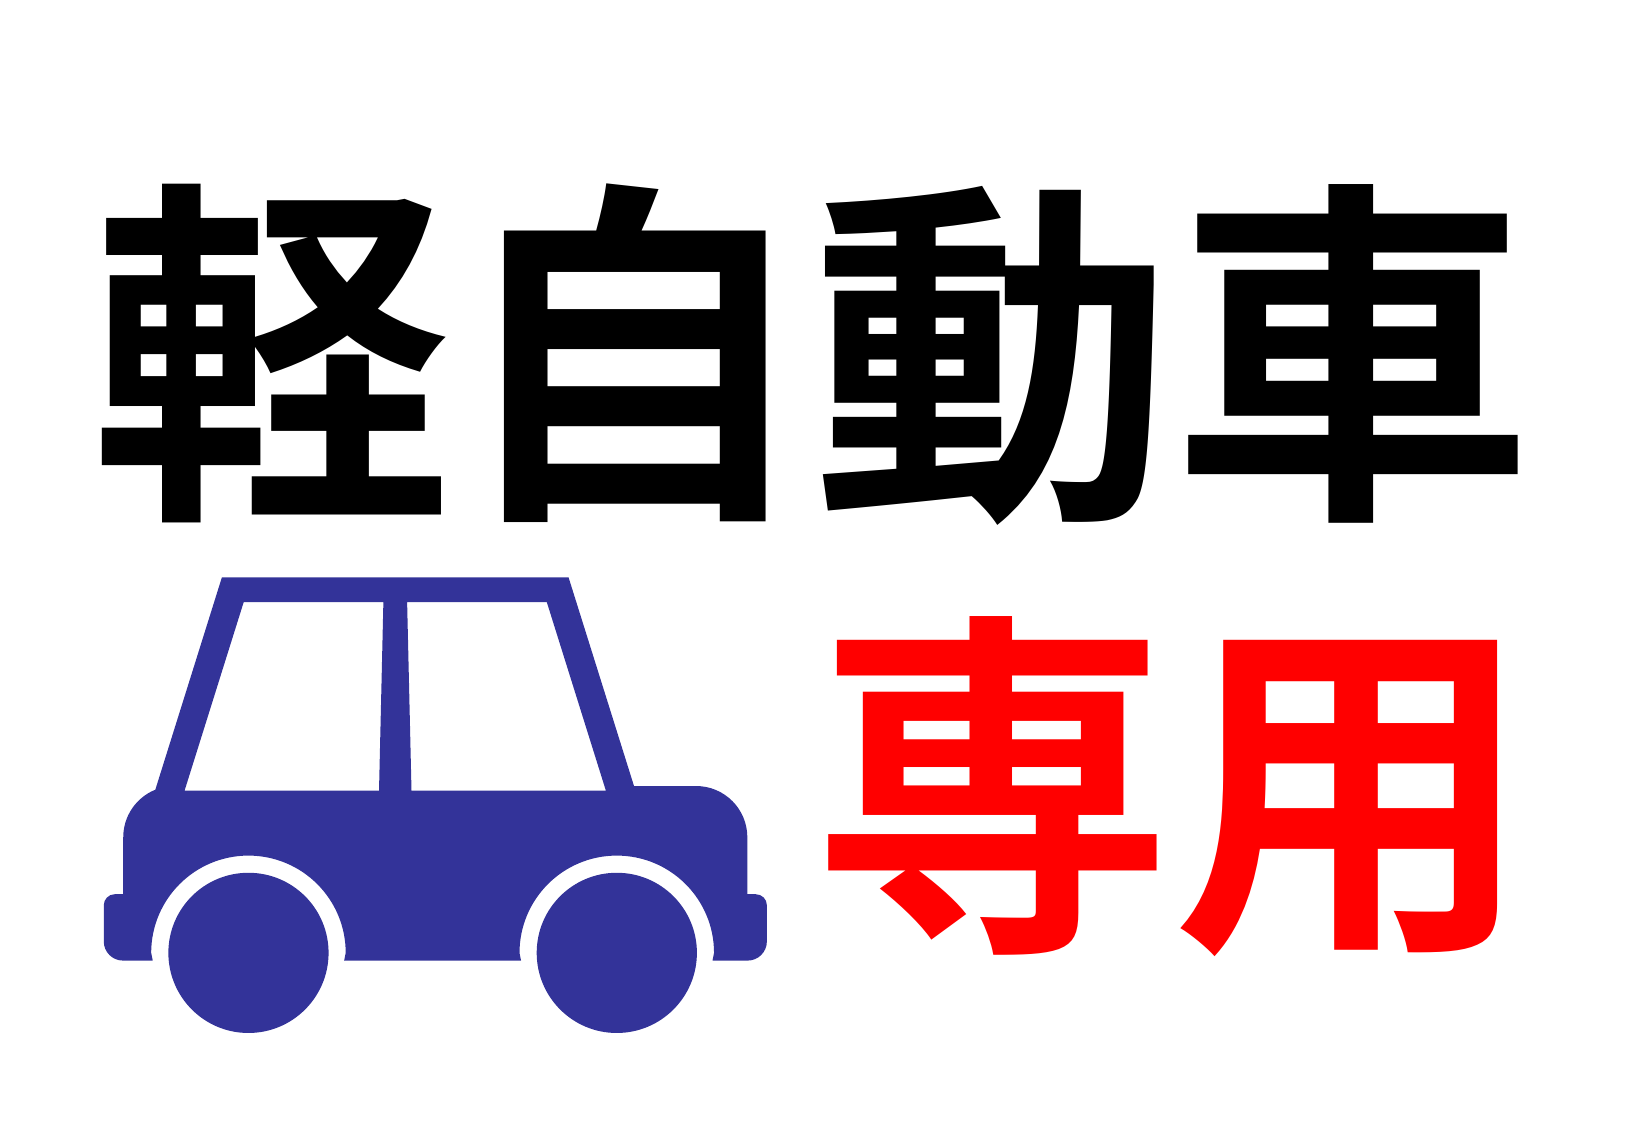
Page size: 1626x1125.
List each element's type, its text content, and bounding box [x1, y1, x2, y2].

text_box [168, 872, 329, 1033]
text_box [103, 577, 767, 961]
text_box [536, 872, 697, 1033]
text_box 軽自動車 専用 [91, 129, 1534, 995]
